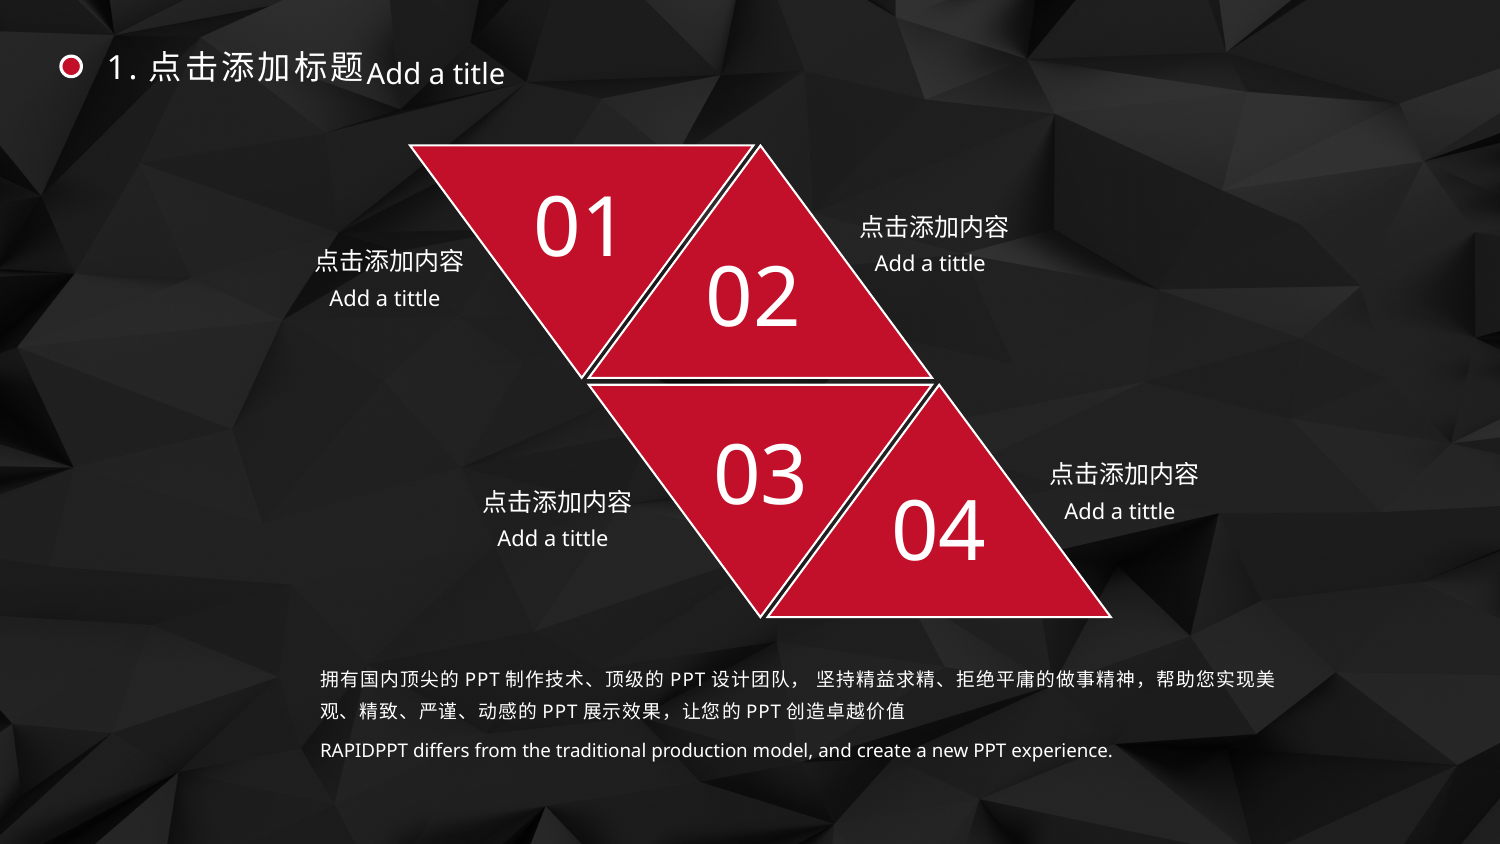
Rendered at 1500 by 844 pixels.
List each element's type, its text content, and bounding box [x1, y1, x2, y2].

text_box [588, 145, 933, 378]
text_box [844, 202, 1035, 282]
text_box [767, 384, 1111, 618]
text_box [467, 477, 658, 557]
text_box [588, 384, 767, 618]
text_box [60, 47, 580, 99]
picture [0, 0, 1500, 844]
text_box 拥有国内顶尖的PPT制作技术、顶级的PPT设计团队， 坚持精益求精、拒绝平庸的做事精神，帮助您实现美观、精致、严谨、动感的PPT展示效果，让您的PPT创造卓越价值 [305, 651, 1291, 722]
text_box RAPIDPPT differs from the traditional production model, and create a new PPT experience. [305, 722, 1355, 769]
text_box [299, 237, 490, 316]
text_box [410, 145, 588, 378]
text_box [1034, 450, 1225, 529]
